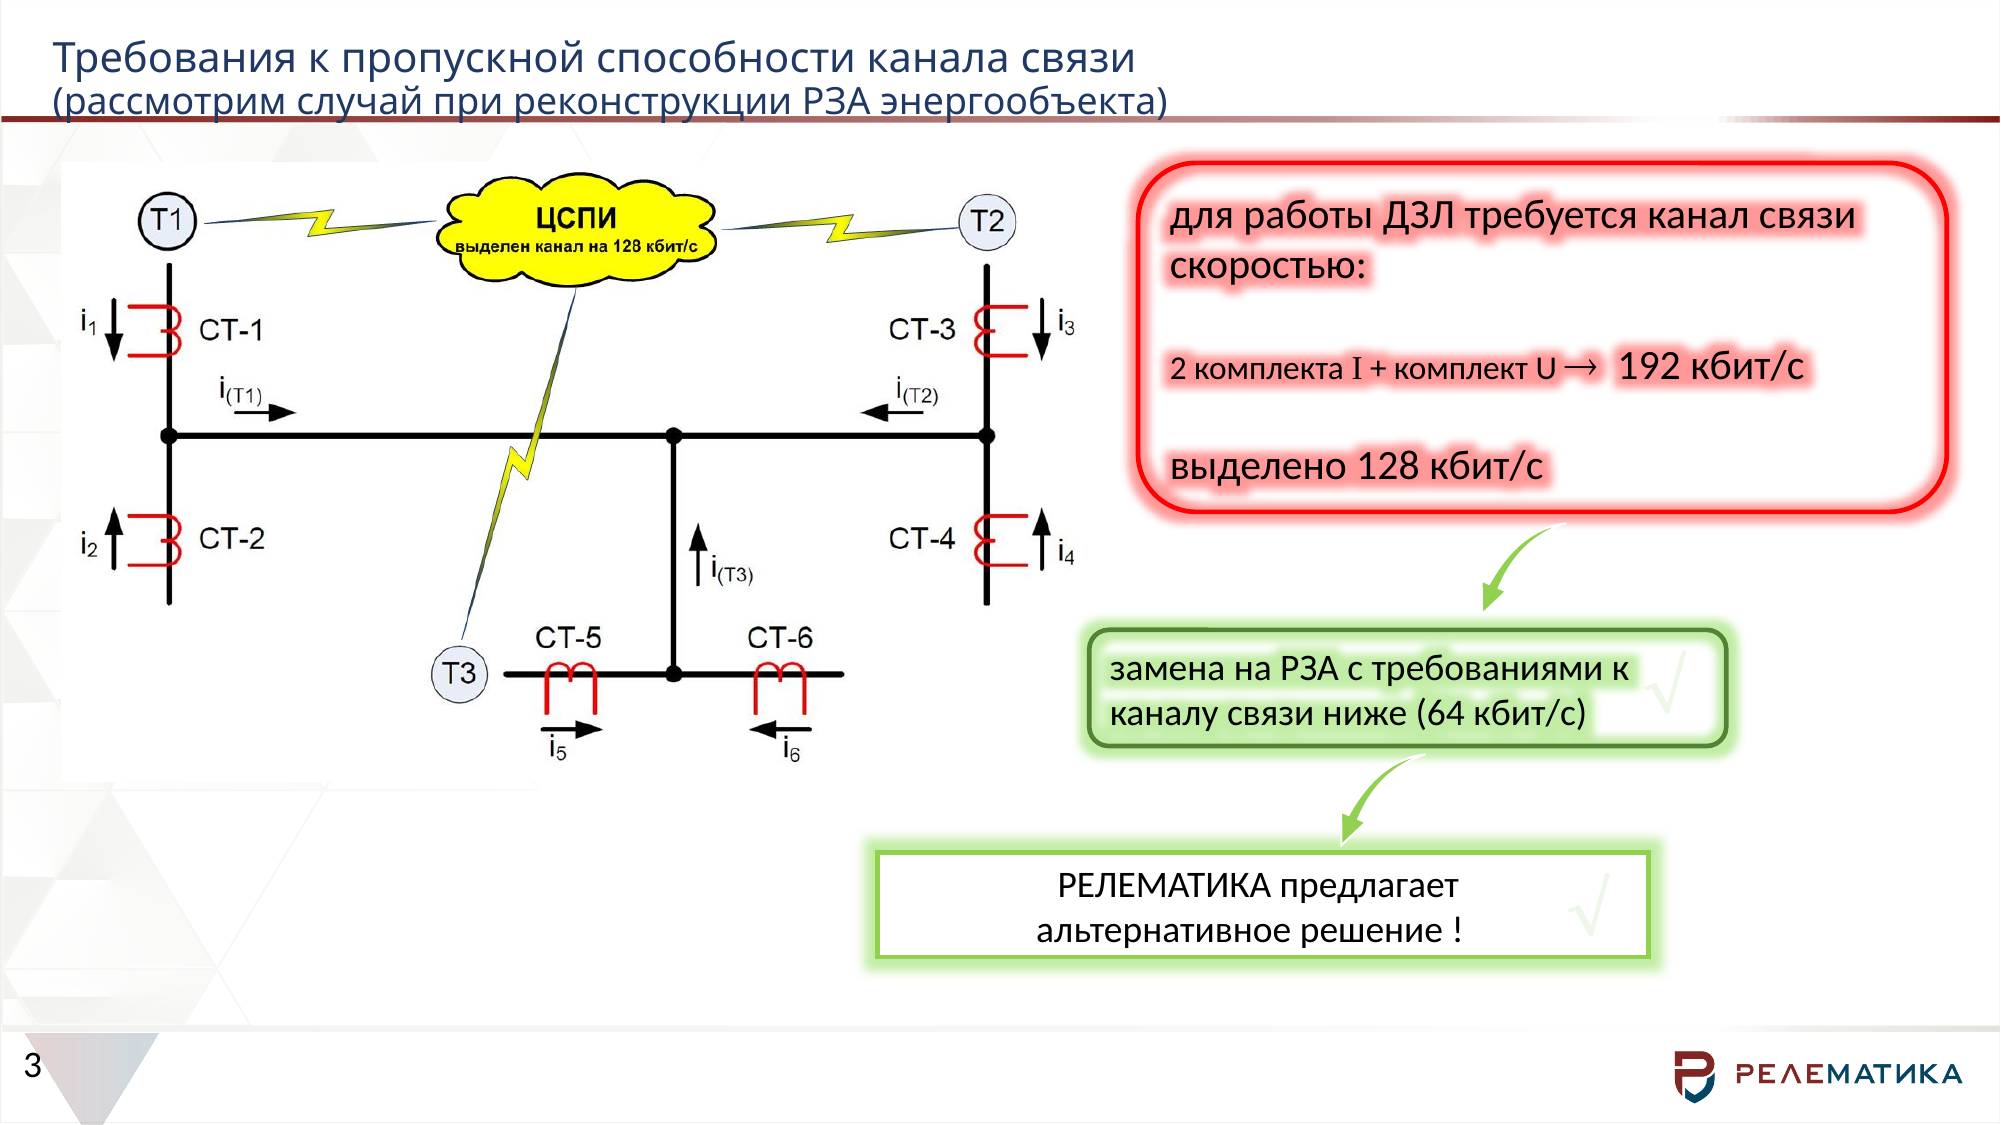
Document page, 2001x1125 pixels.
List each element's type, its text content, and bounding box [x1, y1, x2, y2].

text_box для работы ДЗЛ требуется канал связи скоростью: 2 комплекта I + комплект U  192 кбит/с выделено 128 кбит/с [1137, 162, 1947, 512]
text_box  [1628, 629, 1725, 735]
text_box РЕЛЕМАТИКА предлагает альтернативное решение ! [876, 851, 1649, 958]
text_box [1480, 522, 1567, 617]
picture [0, 0, 2000, 1123]
text_box Требования к пропускной способности канала связи (рассмотрим случай при реконструкции РЗА энергообъекта) [37, 29, 1971, 110]
text_box замена на РЗА с требованиями к каналу связи ниже (64 кбит/с) [1090, 629, 1725, 747]
text_box  [1552, 852, 1649, 957]
text_box [1340, 753, 1426, 848]
